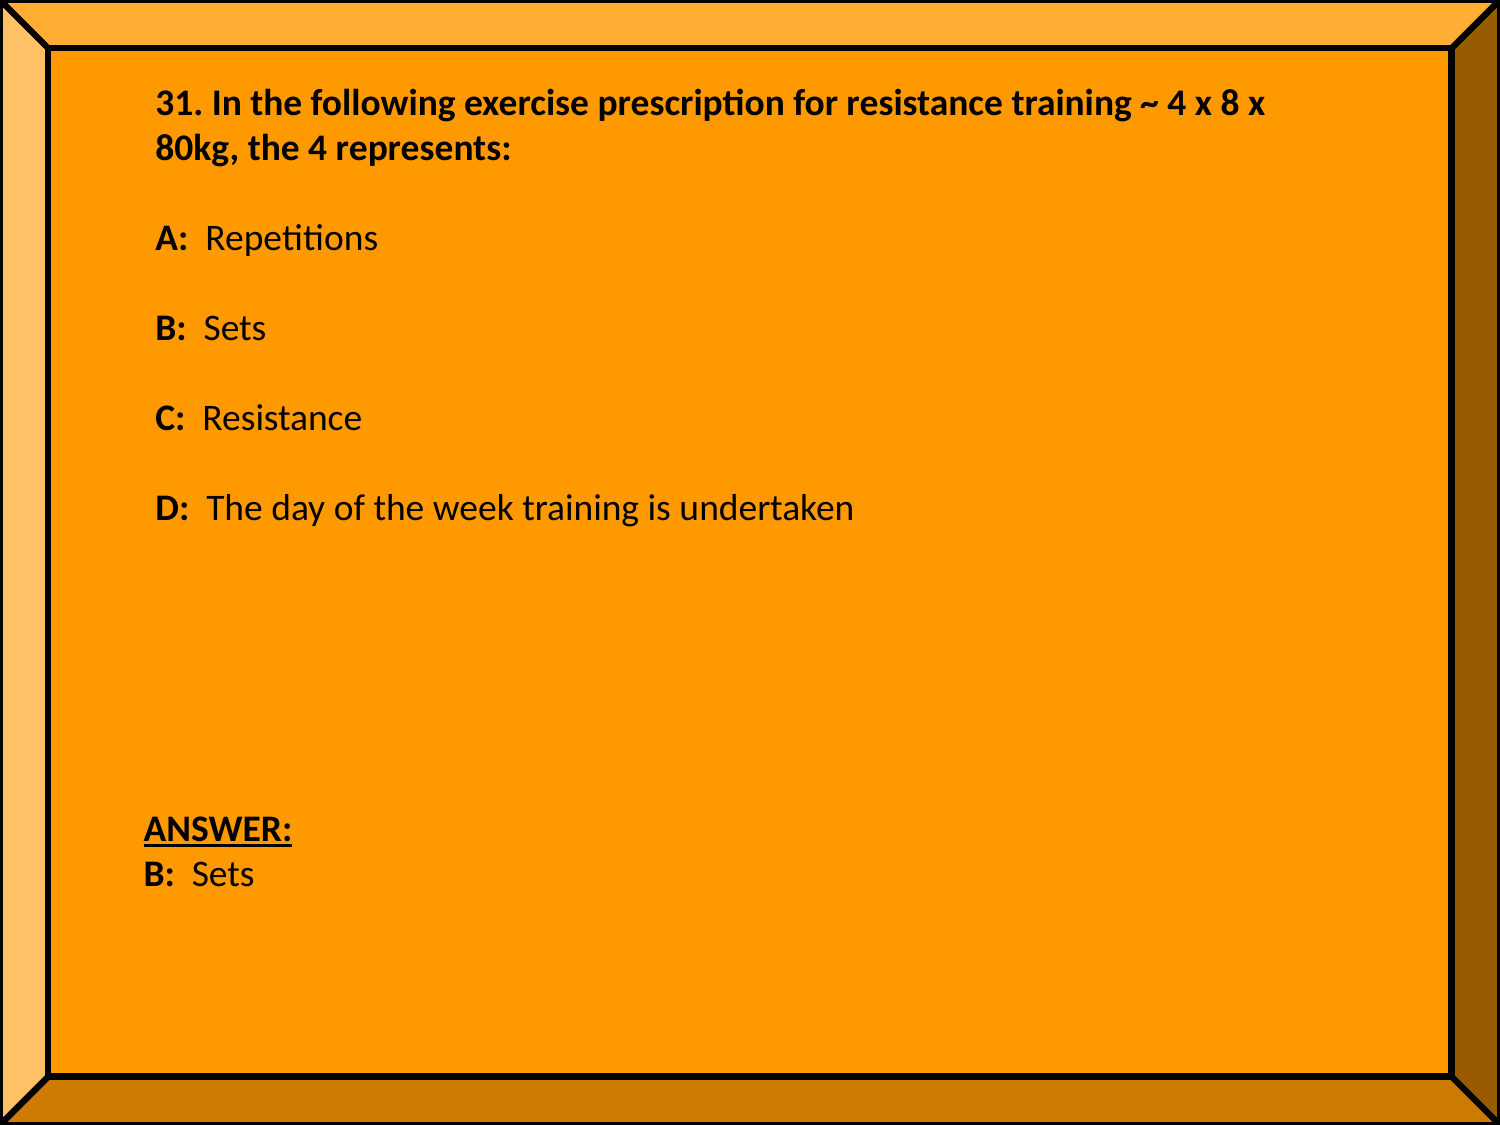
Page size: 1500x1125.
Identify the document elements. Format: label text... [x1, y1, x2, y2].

text_box 31. In the following exercise prescription for resistance training ~ 4 x 8 x 80kg, the 4 represents: A: Repetitions B: Sets C: Resistance D: The day of the week training is undertaken [140, 70, 1371, 580]
text_box ANSWER: B: Sets [128, 796, 1383, 992]
